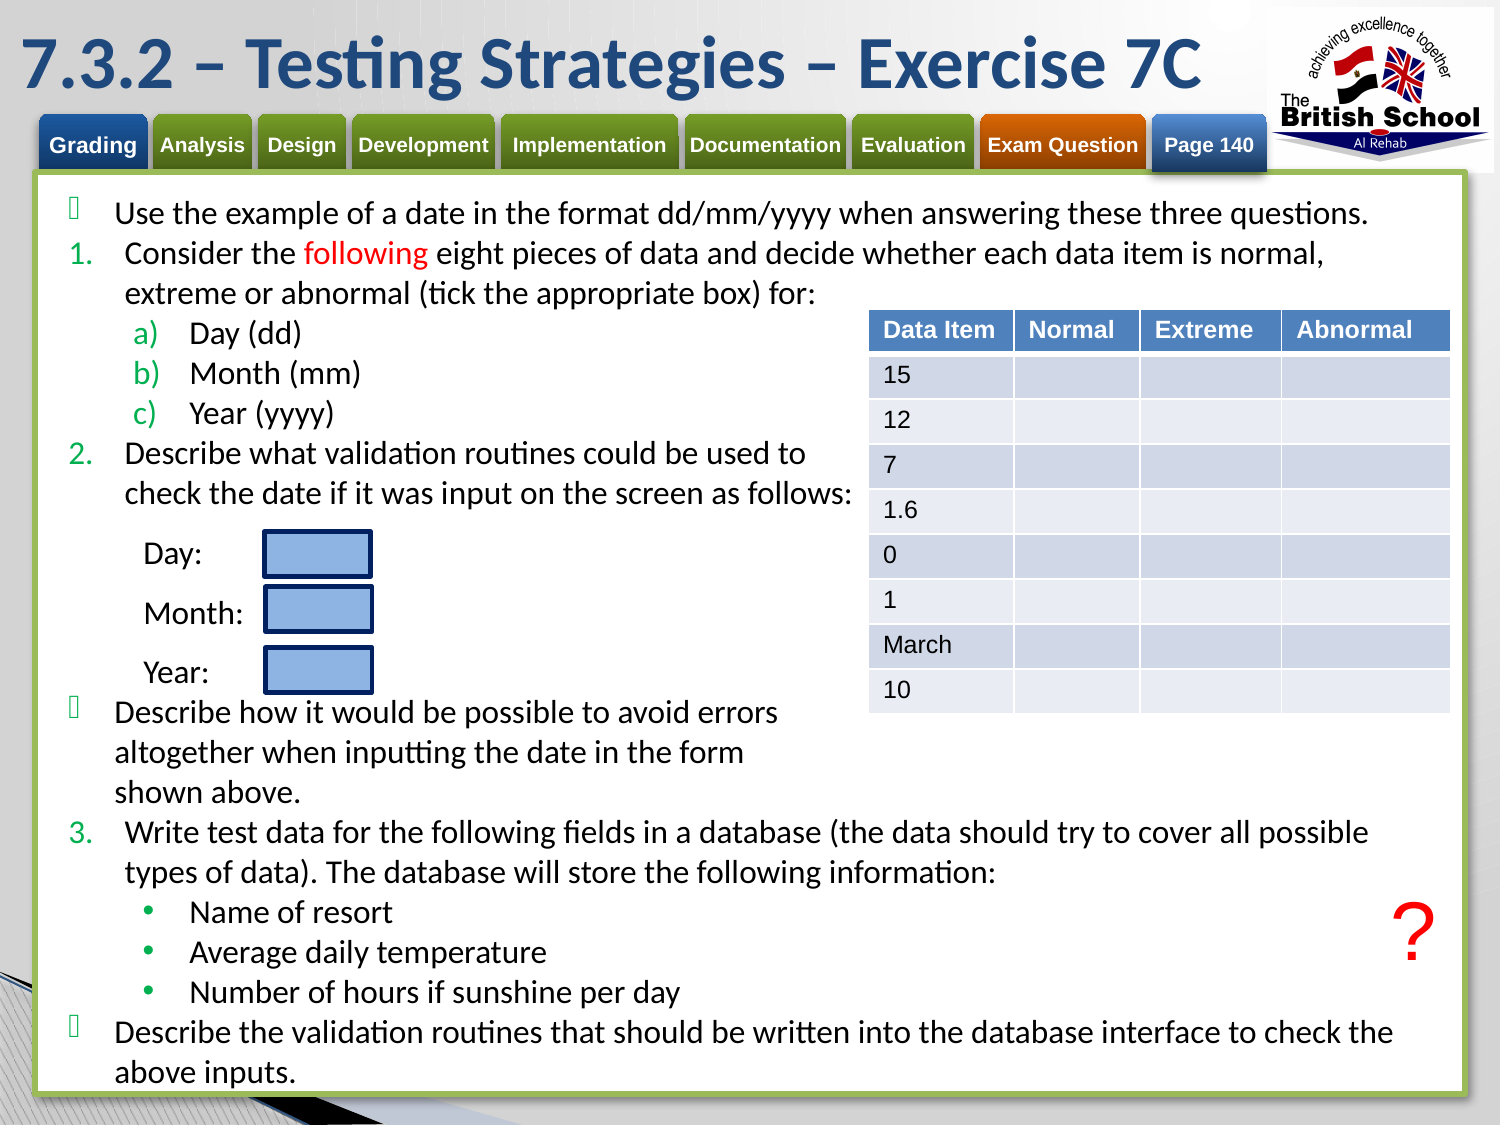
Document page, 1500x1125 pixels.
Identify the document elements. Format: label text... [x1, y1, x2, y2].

table_header Abnormal [1282, 310, 1450, 351]
table_cell [1282, 400, 1450, 443]
table_cell [1141, 400, 1281, 443]
picture [281, 1114, 303, 1125]
table_cell [1141, 490, 1281, 533]
text_box Page 140 [1151, 113, 1268, 173]
text_box Use the example of a date in the format dd/mm/yyyy when answering these three questions. Consider the following eight pieces of data and decide whether each data item is normal, extreme or abnormal (tick the appropriate box) for: Day (dd) Month (mm) Year (yyyy) Describe what validation routines could be used to check the date if it was input on the screen as follows: Day: Month: Year: Describe how it would be possible to avoid errors altogether when inputting the date in the form shown above. Write test data for the following fields in a database (the data should try to cover all possible types of data). The database will store the following information: Name of resort Average daily temperature Number of hours if sunshine per day Describe the validation routines that should be written into the database interface to check the above inputs. [53, 184, 1447, 1098]
table_cell [1141, 445, 1281, 488]
text_box ? [1375, 869, 1447, 985]
text_box [264, 531, 371, 577]
table_header Data Item [869, 310, 1013, 351]
table_cell [1282, 670, 1450, 713]
table_cell [1015, 535, 1139, 578]
table_cell 15 [869, 357, 1013, 398]
table_cell [1282, 490, 1450, 533]
table_cell [1141, 580, 1281, 623]
table_cell [1015, 400, 1139, 443]
table_cell [1282, 535, 1450, 578]
table_cell 1 [869, 580, 1013, 623]
table_header Extreme [1141, 310, 1281, 351]
table_cell 12 [869, 400, 1013, 443]
text_box [265, 586, 372, 632]
table_cell 7 [869, 445, 1013, 488]
table_cell [1282, 580, 1450, 623]
table_cell [1141, 625, 1281, 668]
table_cell March [869, 625, 1013, 668]
table_cell 10 [869, 670, 1013, 713]
table_cell [1015, 490, 1139, 533]
title 7.3.2 – Testing Strategies – Exercise 7C [5, 7, 1256, 110]
table_cell [1015, 445, 1139, 488]
table_cell 0 [869, 535, 1013, 578]
picture [1267, 7, 1495, 173]
table_cell [1282, 445, 1450, 488]
table_cell 1.6 [869, 490, 1013, 533]
table_cell [1141, 535, 1281, 578]
table_cell [1282, 625, 1450, 668]
table_cell [1015, 580, 1139, 623]
table_cell [1141, 670, 1281, 713]
table_cell [1015, 625, 1139, 668]
table_header Normal [1015, 310, 1139, 351]
table_cell [1015, 670, 1139, 713]
table_cell [1015, 357, 1139, 398]
table_cell [1282, 357, 1450, 398]
table_cell [1141, 357, 1281, 398]
text_box [265, 647, 372, 693]
